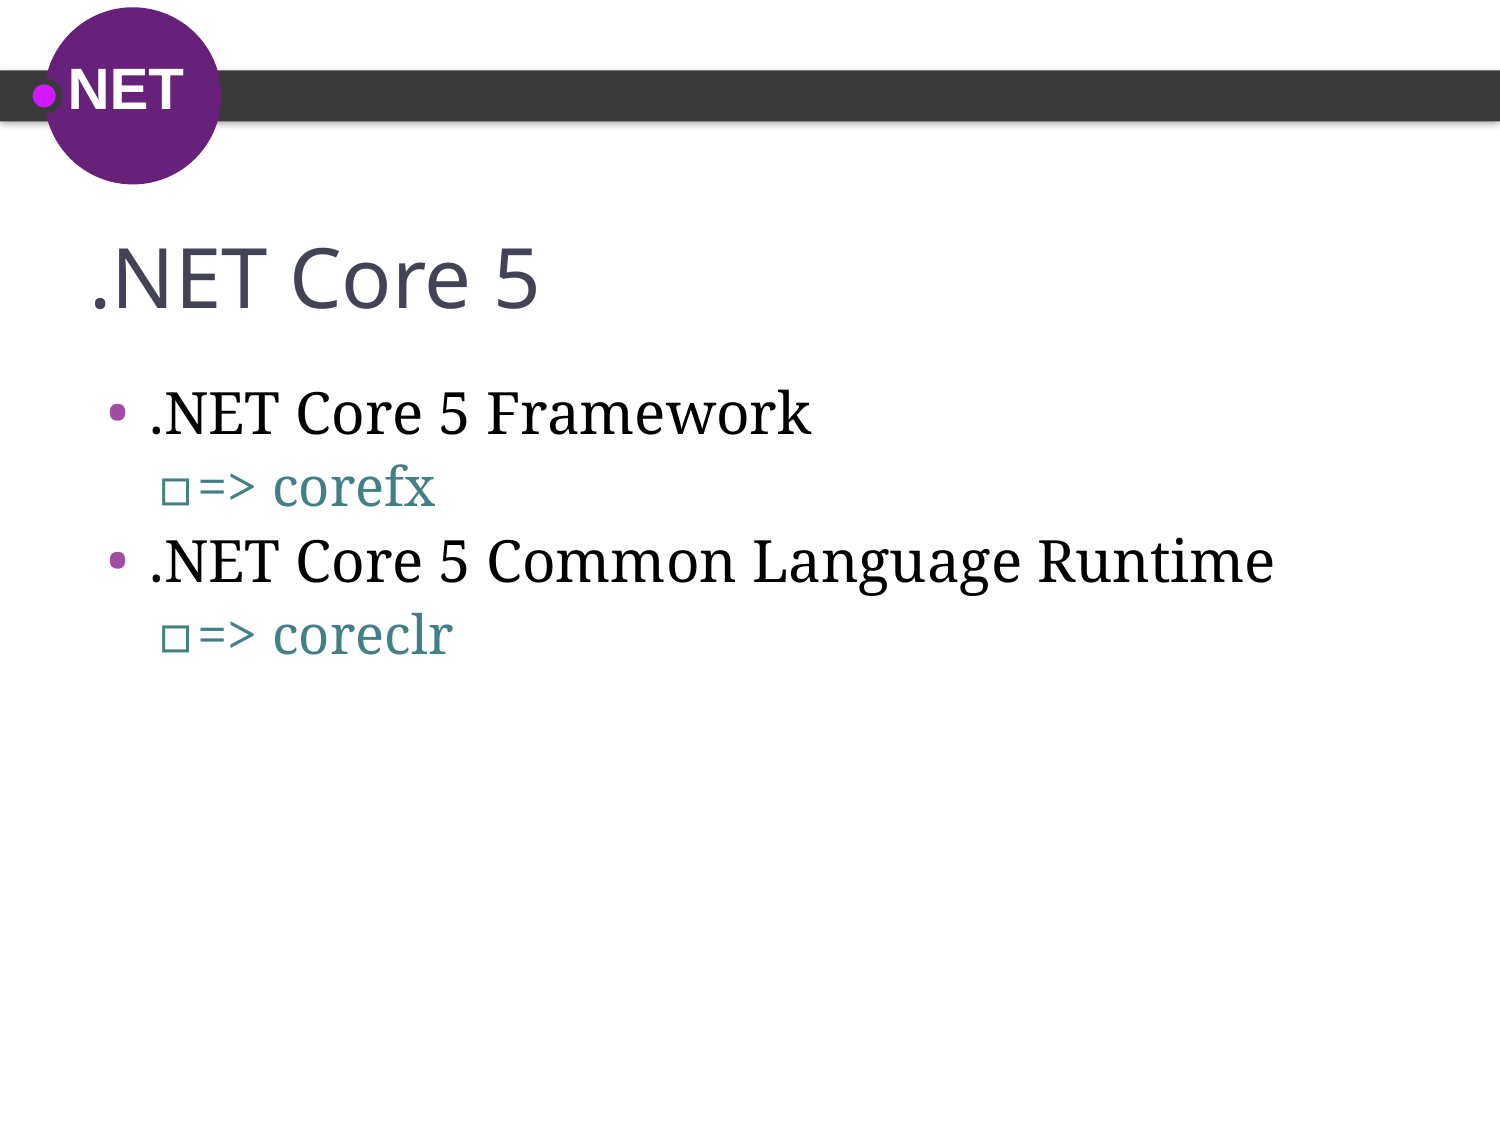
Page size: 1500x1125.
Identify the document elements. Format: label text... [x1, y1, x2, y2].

list .NET Core 5 Framework => corefx .NET Core 5 Common Language Runtime => coreclr [75, 368, 1425, 1079]
title .NET Core 5 [75, 187, 1425, 363]
